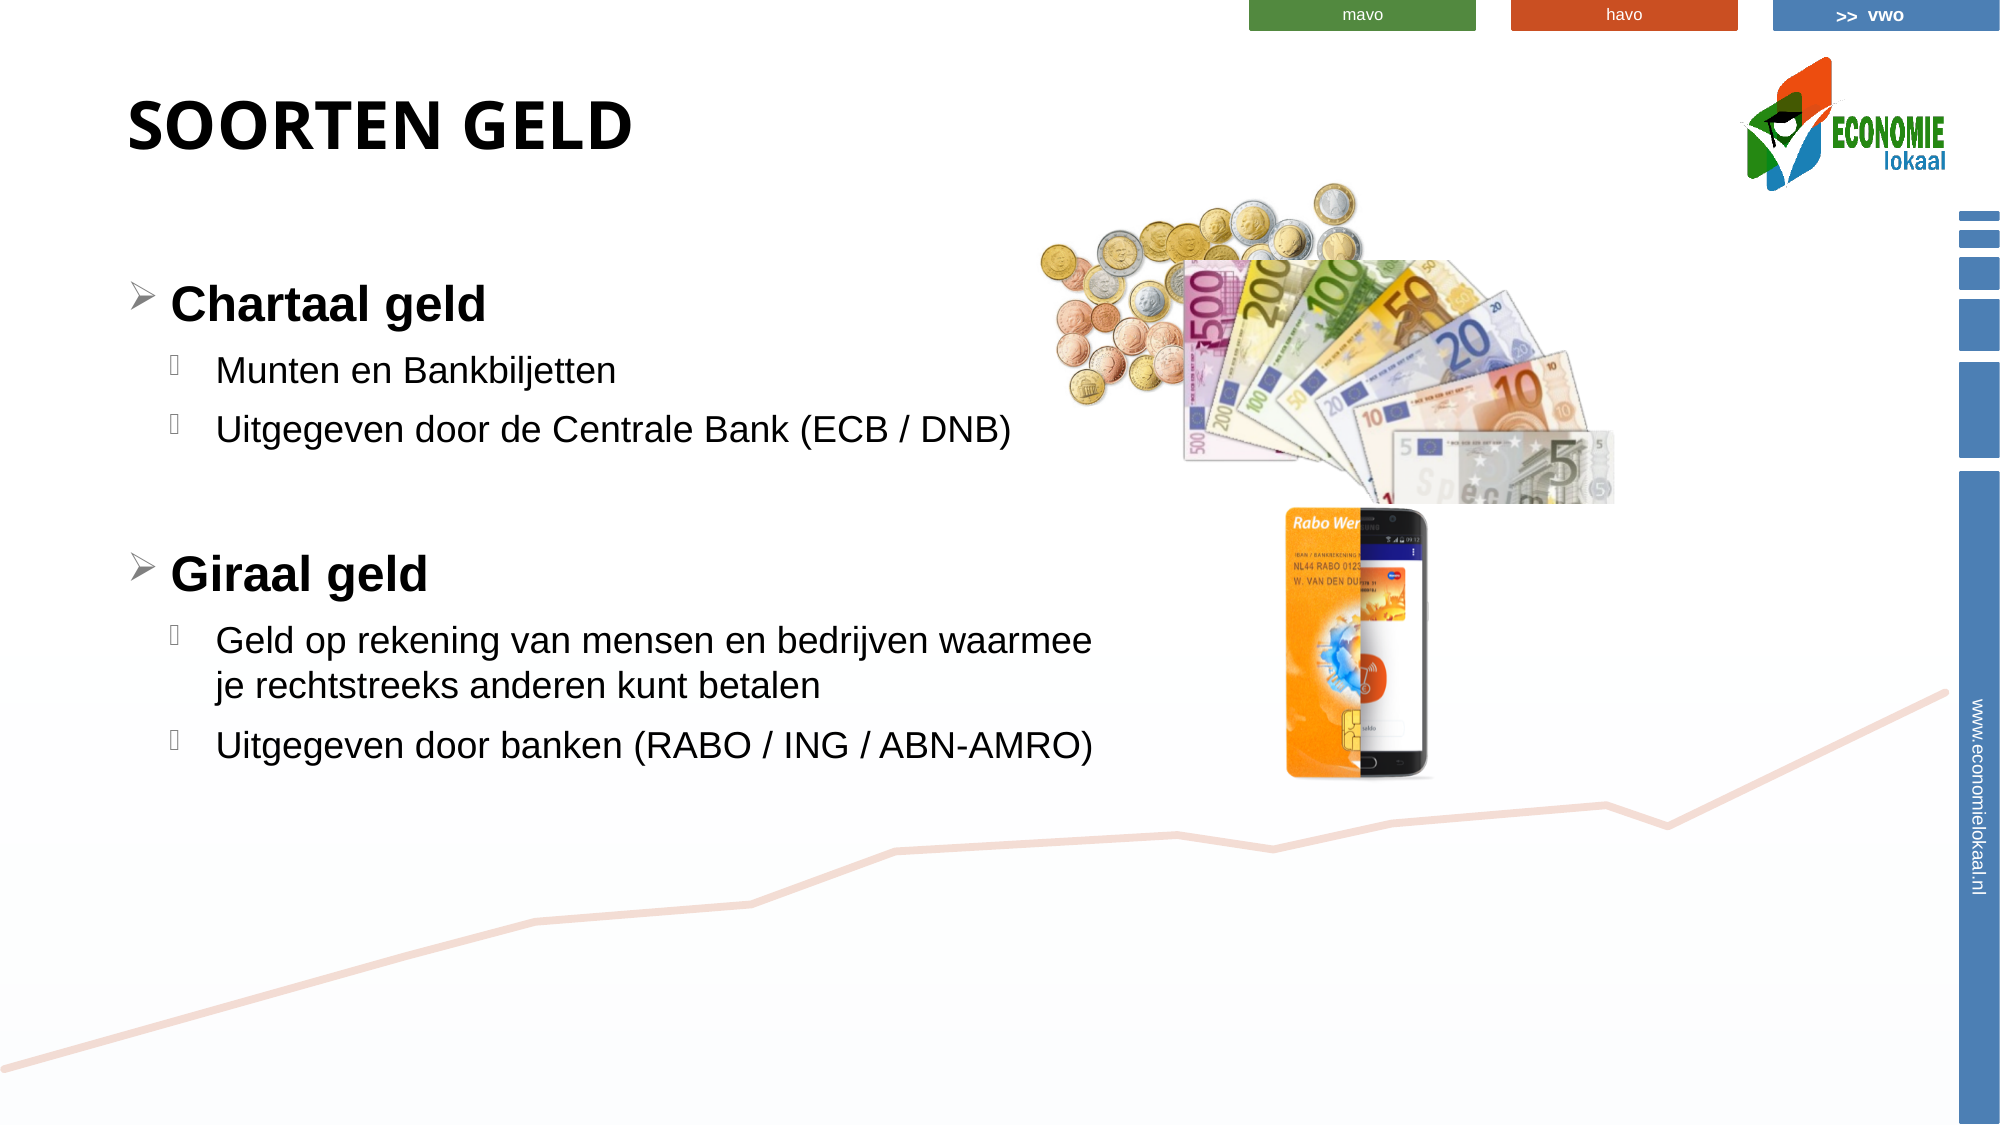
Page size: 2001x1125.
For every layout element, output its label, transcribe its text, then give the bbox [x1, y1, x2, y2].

list Chartaal geld Munten en Bankbiljetten Uitgegeven door de Centrale Bank (ECB / DNB) Giraal geld Geld op rekening van mensen en bedrijven waarmee je rechtstreeks anderen kunt betalen Uitgegeven door banken (RABO / ING / ABN-AMRO) [112, 263, 1829, 1035]
picture [1739, 57, 1946, 191]
title Soorten geld [112, 74, 1618, 208]
picture [1033, 173, 1618, 786]
